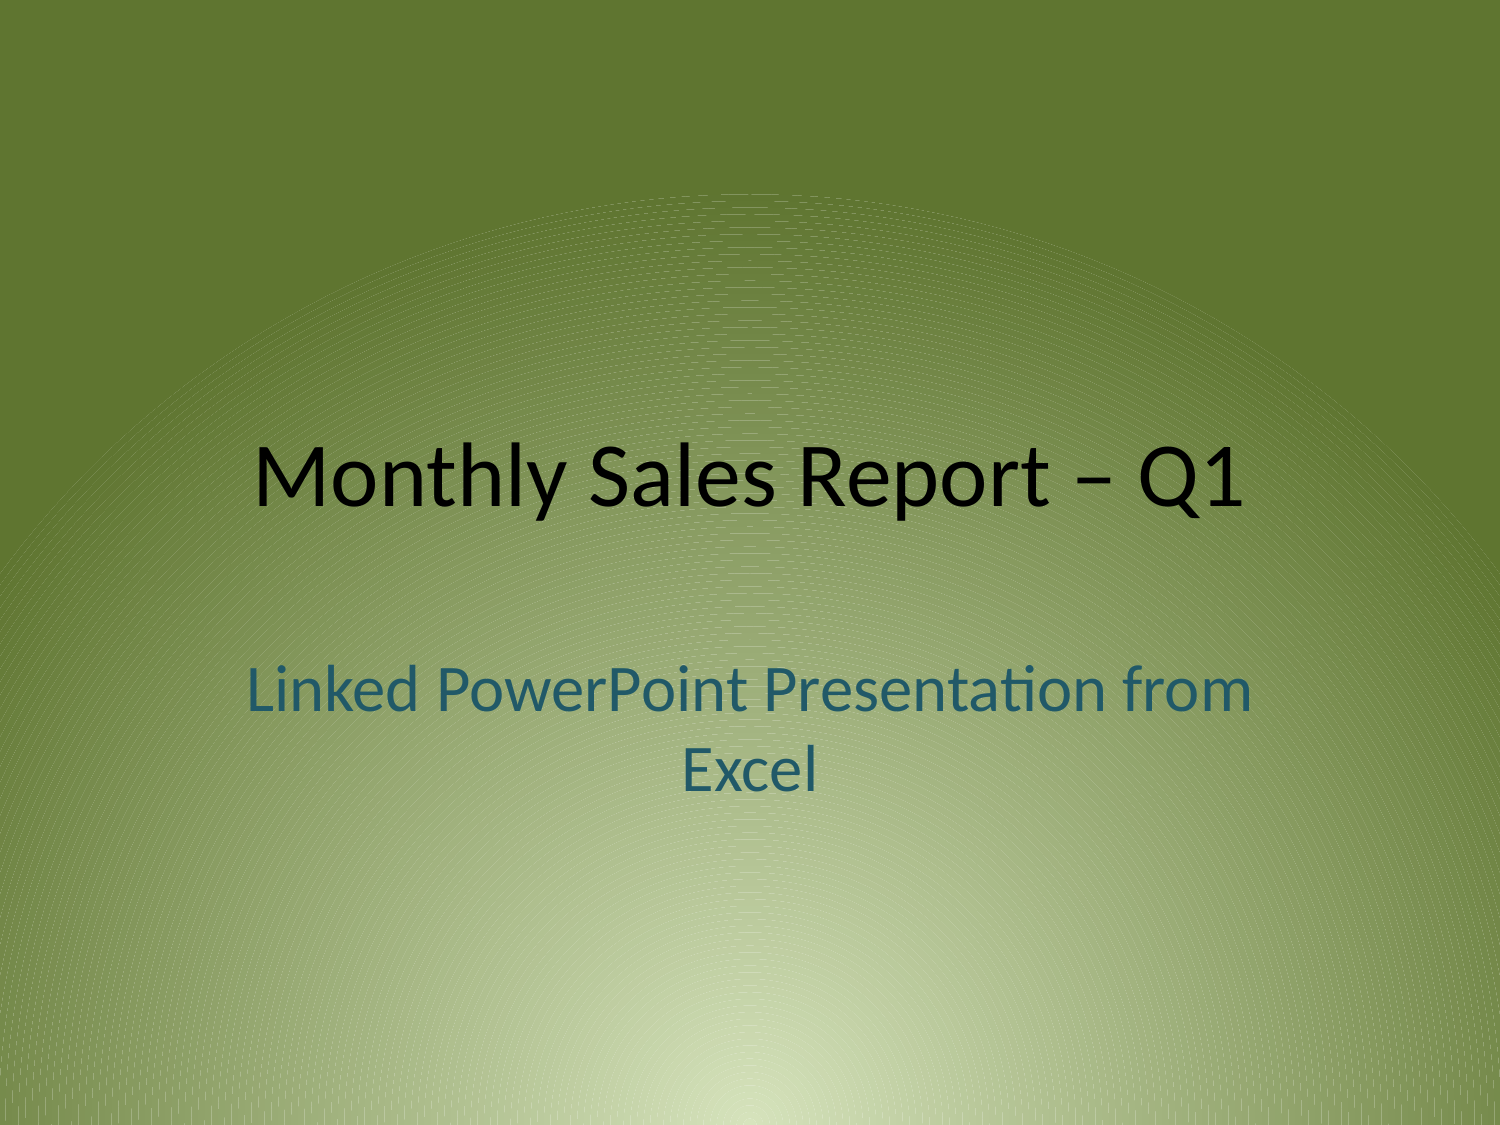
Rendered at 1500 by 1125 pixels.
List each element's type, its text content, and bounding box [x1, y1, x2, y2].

title Monthly Sales Report – Q1 [112, 349, 1388, 591]
subtitle Linked PowerPoint Presentation from Excel [225, 637, 1275, 925]
